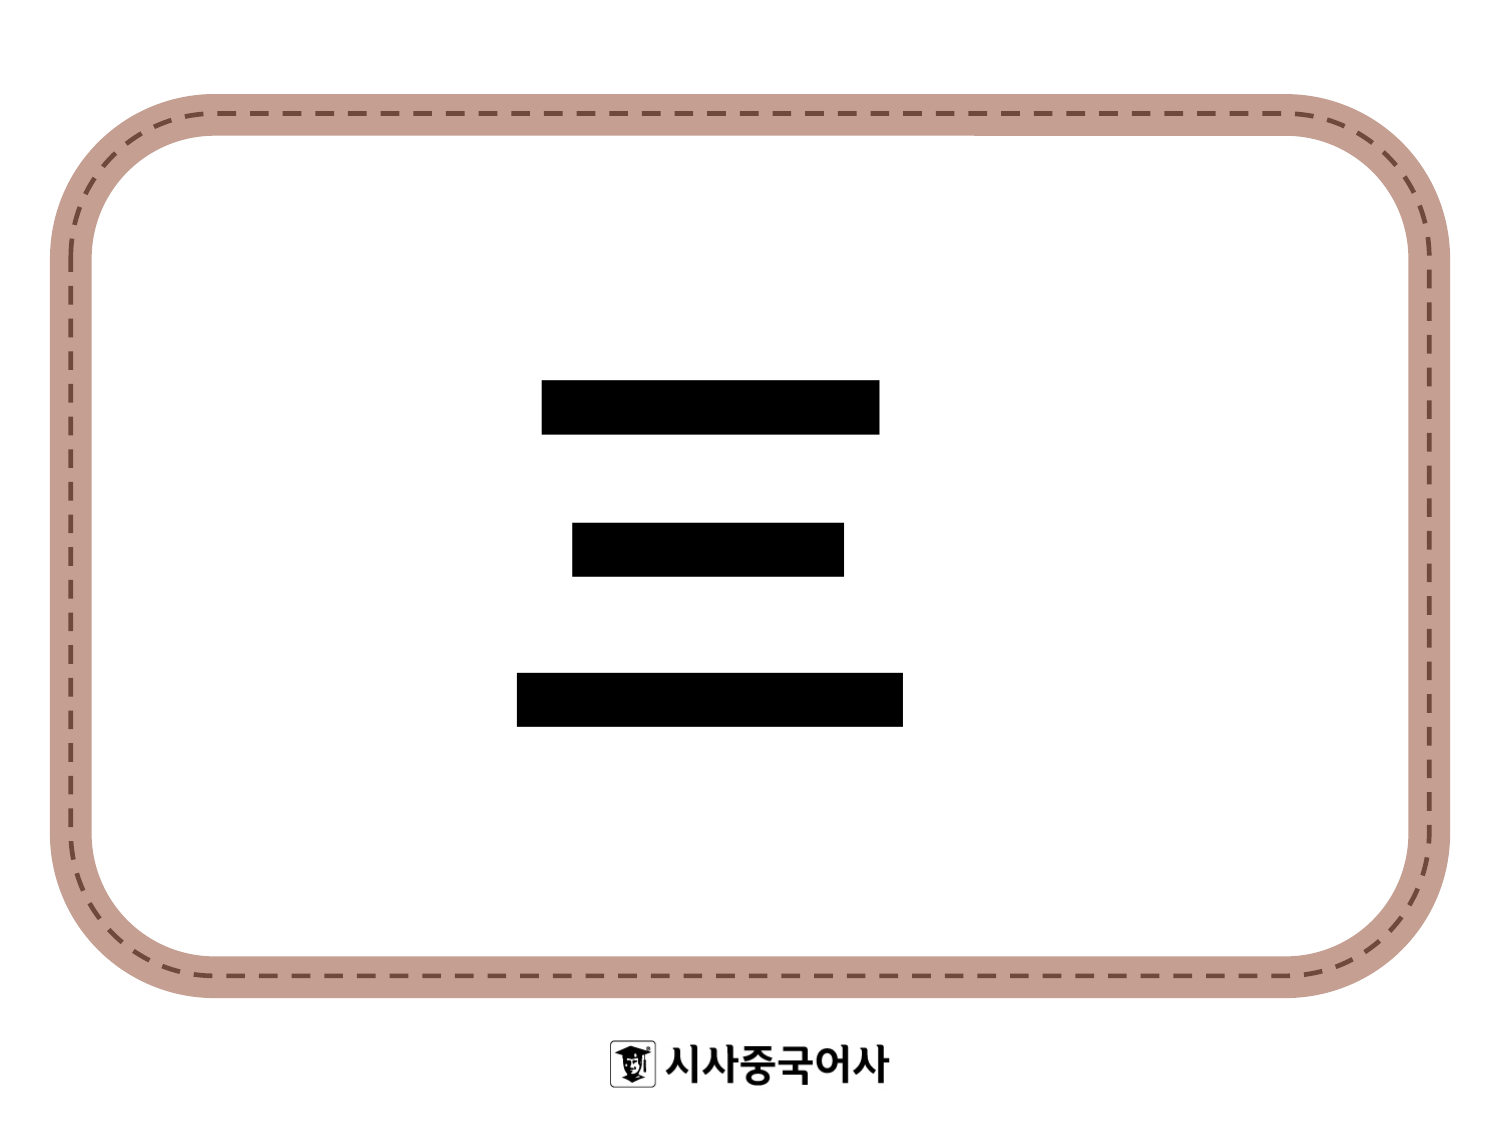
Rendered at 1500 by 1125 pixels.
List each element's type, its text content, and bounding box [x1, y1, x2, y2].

picture [602, 1034, 898, 1094]
text_box 三 [145, 189, 1354, 853]
